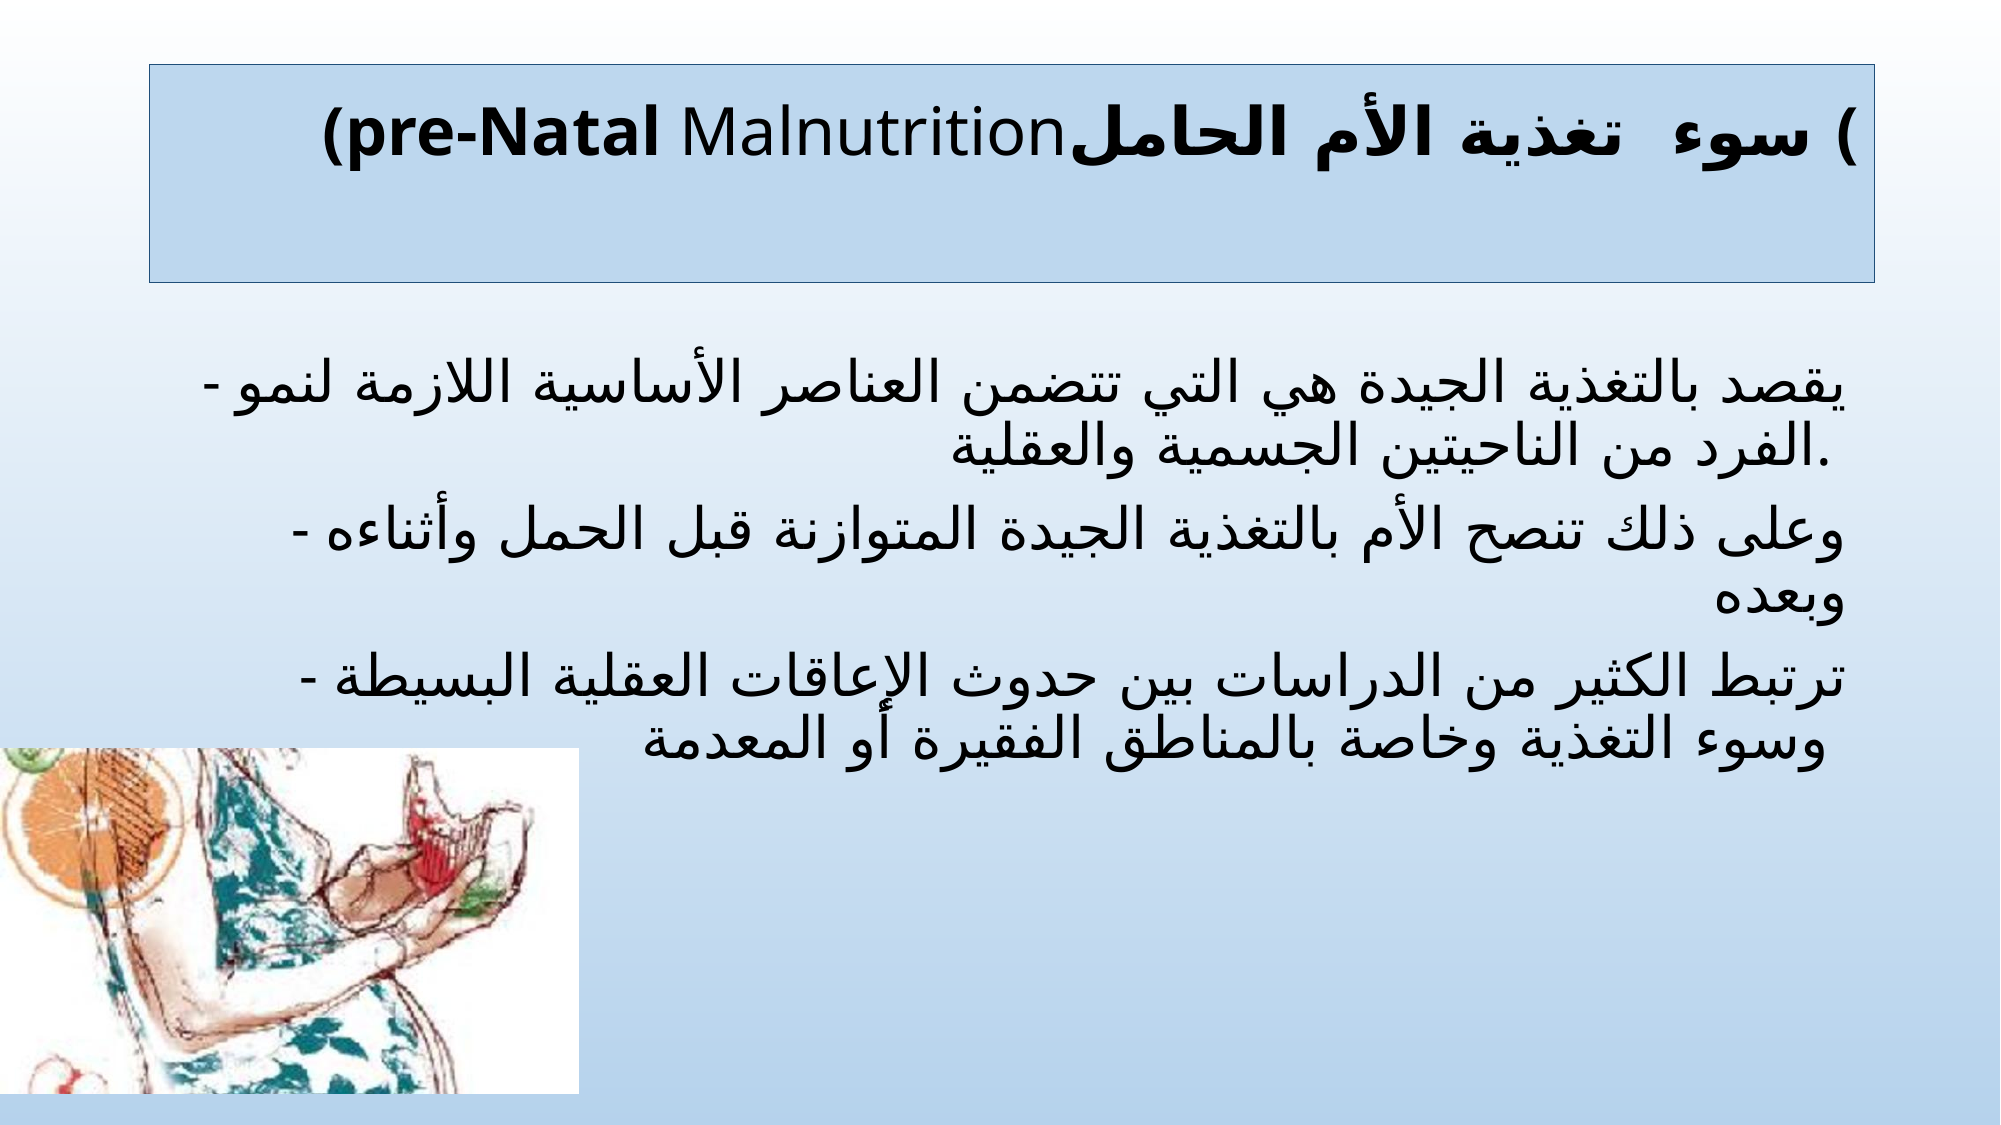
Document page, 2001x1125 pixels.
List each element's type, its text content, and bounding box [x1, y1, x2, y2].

picture [0, 748, 579, 1094]
title (pre-Natal Malnutritionسوء تغذية الأم الحامل ( [149, 64, 1875, 283]
list - يقصد بالتغذية الجيدة هي التي تتضمن العناصر الأساسية اللازمة لنمو الفرد من الناحيتين الجسمية والعقلية. - وعلى ذلك تنصح الأم بالتغذية الجيدة المتوازنة قبل الحمل وأثناءه وبعده - ترتبط الكثير من الدراسات بين حدوث الإعاقات العقلية البسيطة وسوء التغذية وخاصة بالمناطق الفقيرة أو المعدمة [137, 344, 1863, 1059]
